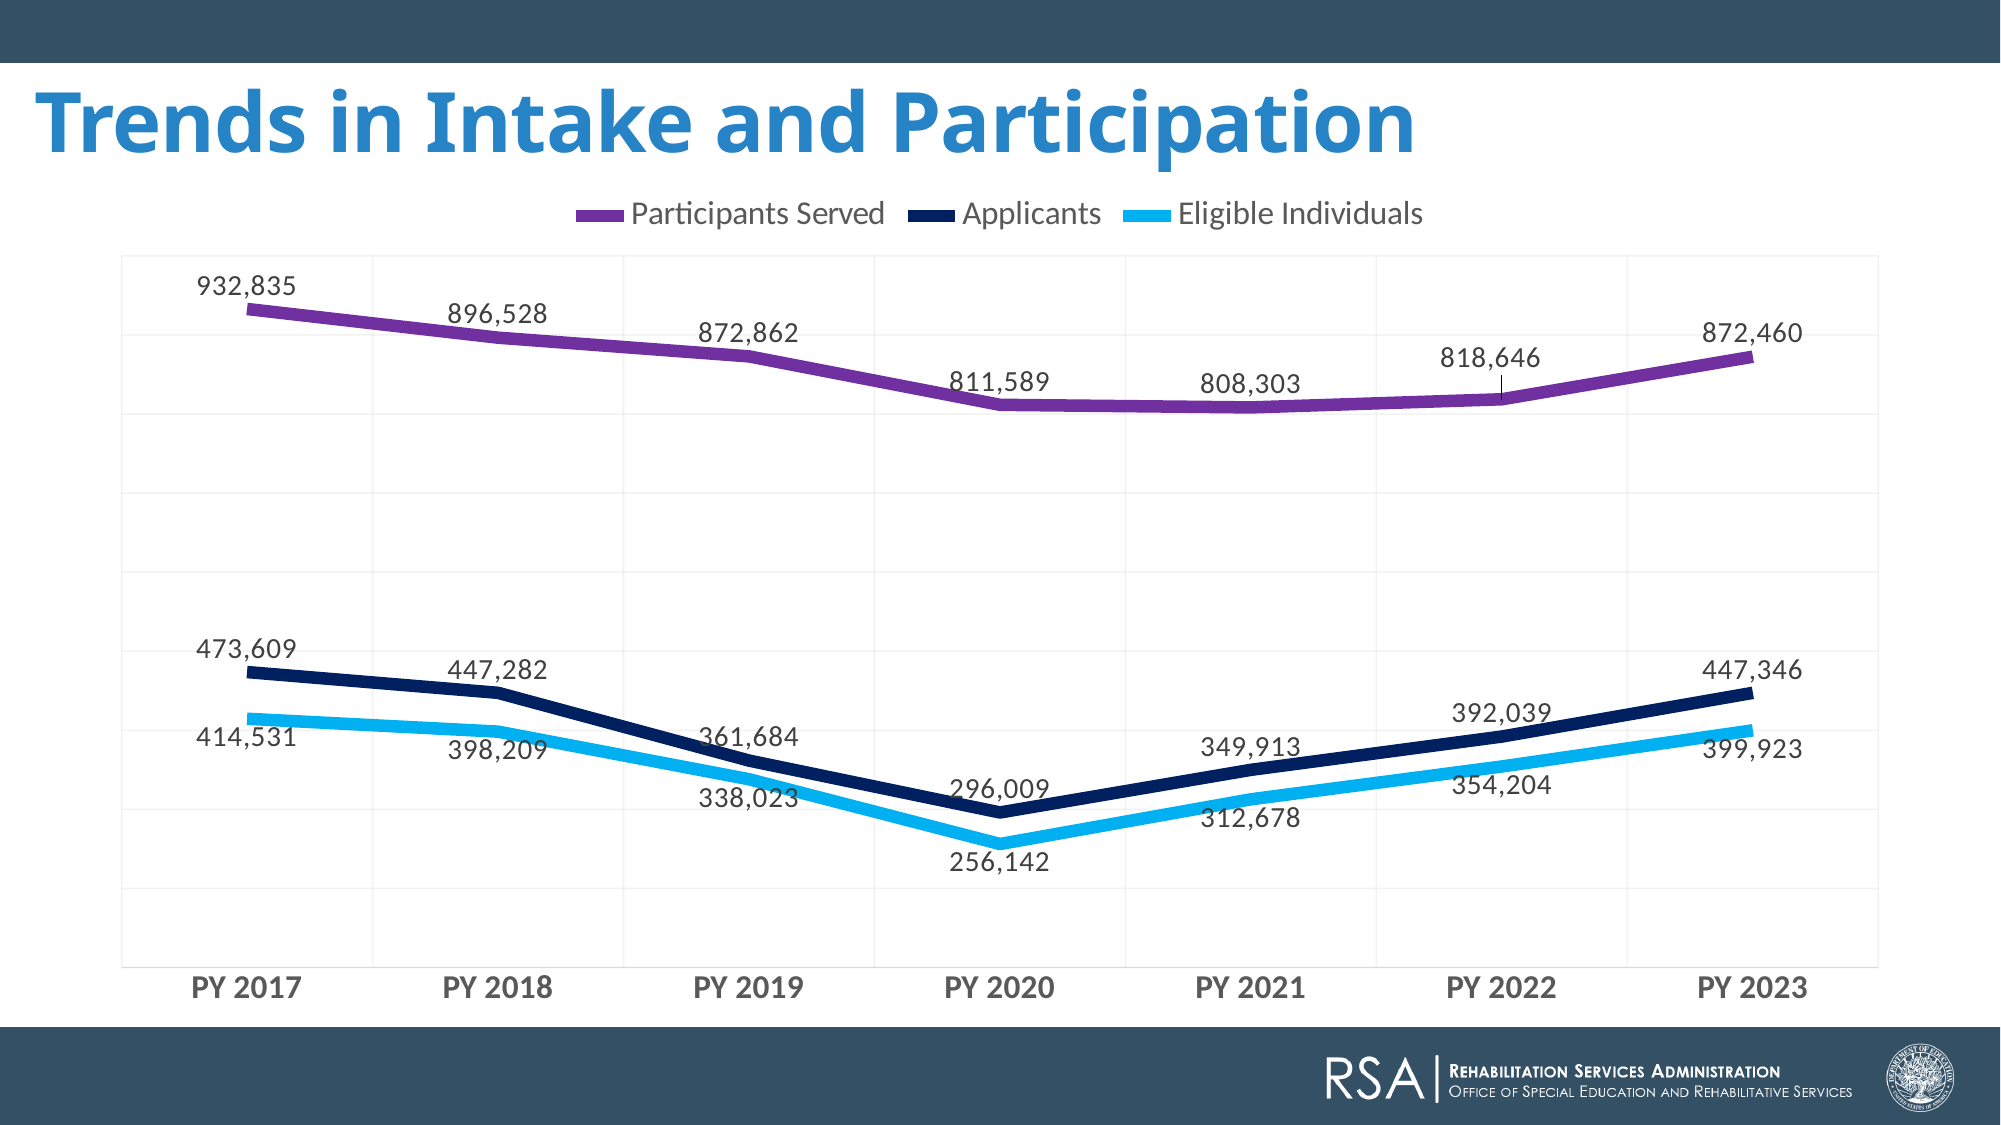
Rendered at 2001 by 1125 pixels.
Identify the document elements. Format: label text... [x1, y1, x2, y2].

picture [1312, 1036, 1963, 1118]
text_box Trends in Intake and Participation [19, 0, 1850, 221]
chart [84, 182, 1915, 1024]
